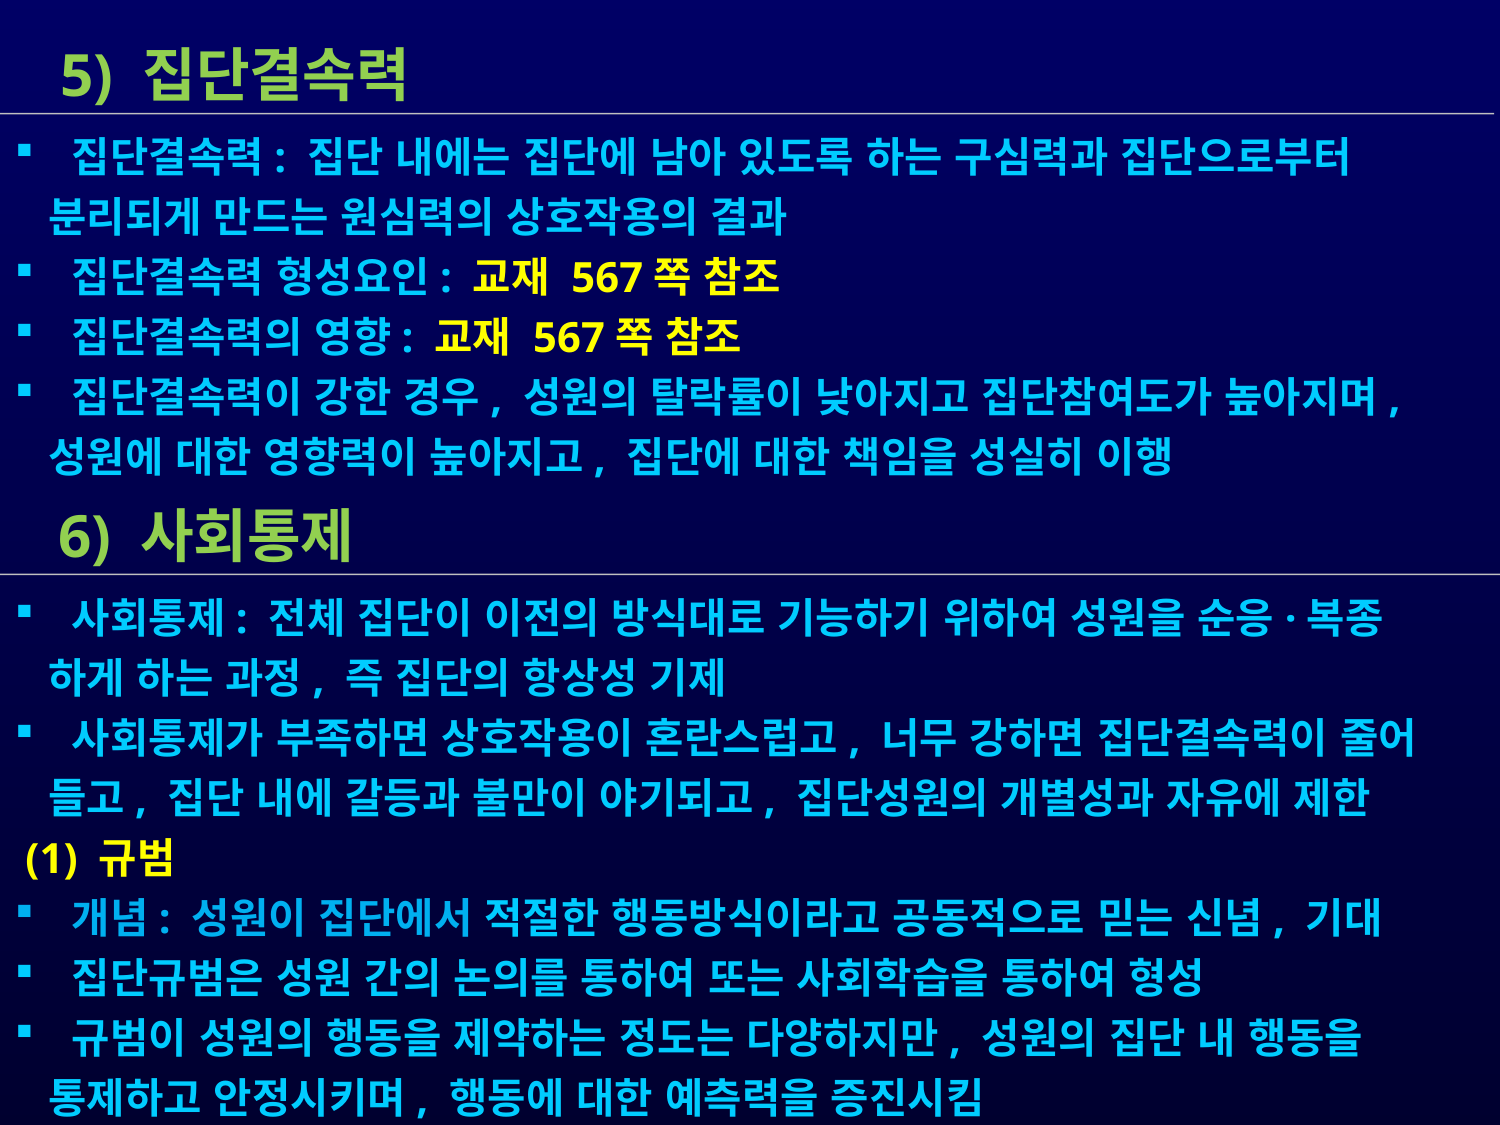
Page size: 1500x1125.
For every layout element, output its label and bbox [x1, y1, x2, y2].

text_box [0, 30, 1500, 1125]
